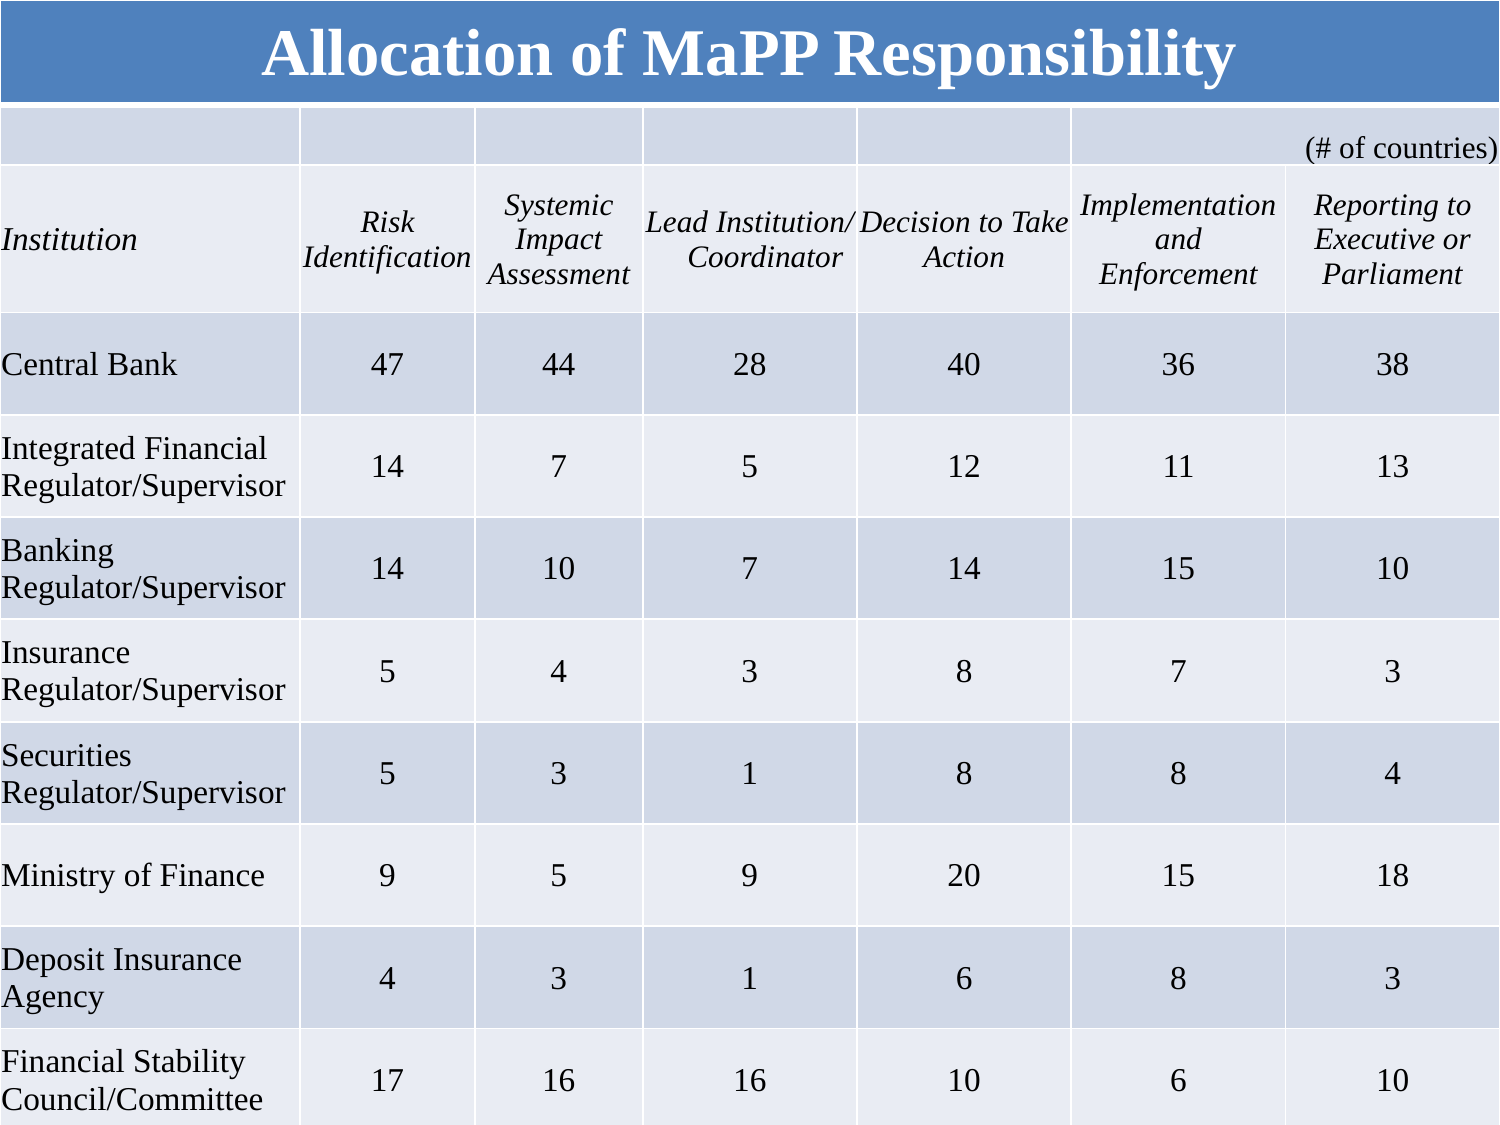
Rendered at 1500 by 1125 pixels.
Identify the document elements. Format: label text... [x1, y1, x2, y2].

table_cell Reporting to Executive or Parliament [1286, 166, 1499, 312]
table_cell 4 [476, 620, 642, 721]
table_cell Systemic Impact Assessment [476, 166, 642, 312]
table_cell Insurance Regulator/Supervisor [1, 620, 299, 721]
table_cell 6 [1072, 1029, 1285, 1125]
table_cell 8 [1072, 723, 1285, 823]
table_cell 36 [1072, 313, 1285, 414]
table_cell Institution [1, 166, 299, 312]
table_cell 8 [858, 620, 1070, 721]
table_cell 14 [301, 416, 474, 516]
table_cell [476, 108, 642, 164]
table_cell 16 [476, 1029, 642, 1125]
table_cell 7 [1072, 620, 1285, 721]
table_cell 12 [858, 416, 1070, 516]
table_cell 3 [476, 927, 642, 1028]
table_cell 3 [644, 620, 856, 721]
table_cell 4 [301, 927, 474, 1028]
table_cell 11 [1072, 416, 1285, 516]
table_cell 10 [1286, 1029, 1499, 1125]
table_cell 16 [644, 1029, 856, 1125]
table_cell 5 [644, 416, 856, 516]
table_cell 3 [476, 723, 642, 823]
table_cell 3 [1286, 620, 1499, 721]
table_cell Deposit Insurance Agency [1, 927, 299, 1028]
table_cell 6 [858, 927, 1070, 1028]
table_cell 7 [476, 416, 642, 516]
table_cell Lead Institution/ Coordinator [644, 166, 856, 312]
table_cell 5 [476, 825, 642, 925]
table_cell [644, 108, 856, 164]
table_cell 14 [301, 518, 474, 618]
table_cell 18 [1286, 825, 1499, 925]
table_cell 13 [1286, 416, 1499, 516]
table_cell Ministry of Finance [1, 825, 299, 925]
table_cell Risk Identification [301, 166, 474, 312]
table_cell 7 [644, 518, 856, 618]
table_cell 28 [644, 313, 856, 414]
table_cell 9 [301, 825, 474, 925]
table_cell 9 [644, 825, 856, 925]
table_cell 4 [1286, 723, 1499, 823]
table_cell 1 [644, 927, 856, 1028]
table_cell 38 [1286, 313, 1499, 414]
table_cell Central Bank [1, 313, 299, 414]
table_cell [301, 108, 474, 164]
table_cell Integrated Financial Regulator/Supervisor [1, 416, 299, 516]
table_cell [1, 108, 299, 164]
table_cell (# of countries) [1072, 108, 1499, 164]
table_cell 3 [1286, 927, 1499, 1028]
table_header Allocation of MaPP Responsibility [1, 1, 1499, 102]
table_cell Securities Regulator/Supervisor [1, 723, 299, 823]
table_cell 15 [1072, 518, 1285, 618]
table_cell 8 [1072, 927, 1285, 1028]
table_cell Financial Stability Council/Committee [1, 1029, 299, 1125]
table_cell 17 [301, 1029, 474, 1125]
table_cell 10 [476, 518, 642, 618]
table_cell 20 [858, 825, 1070, 925]
table_cell Banking Regulator/Supervisor [1, 518, 299, 618]
table_cell 5 [301, 620, 474, 721]
table_cell 10 [1286, 518, 1499, 618]
table_cell 44 [476, 313, 642, 414]
table_cell Implementation and Enforcement [1072, 166, 1285, 312]
table_cell 47 [301, 313, 474, 414]
table_cell 8 [858, 723, 1070, 823]
table_cell 10 [858, 1029, 1070, 1125]
table_cell 14 [858, 518, 1070, 618]
table_cell 15 [1072, 825, 1285, 925]
table_cell Decision to Take Action [858, 166, 1070, 312]
table_cell 40 [858, 313, 1070, 414]
table_cell 1 [644, 723, 856, 823]
table_cell [858, 108, 1070, 164]
table_cell 5 [301, 723, 474, 823]
